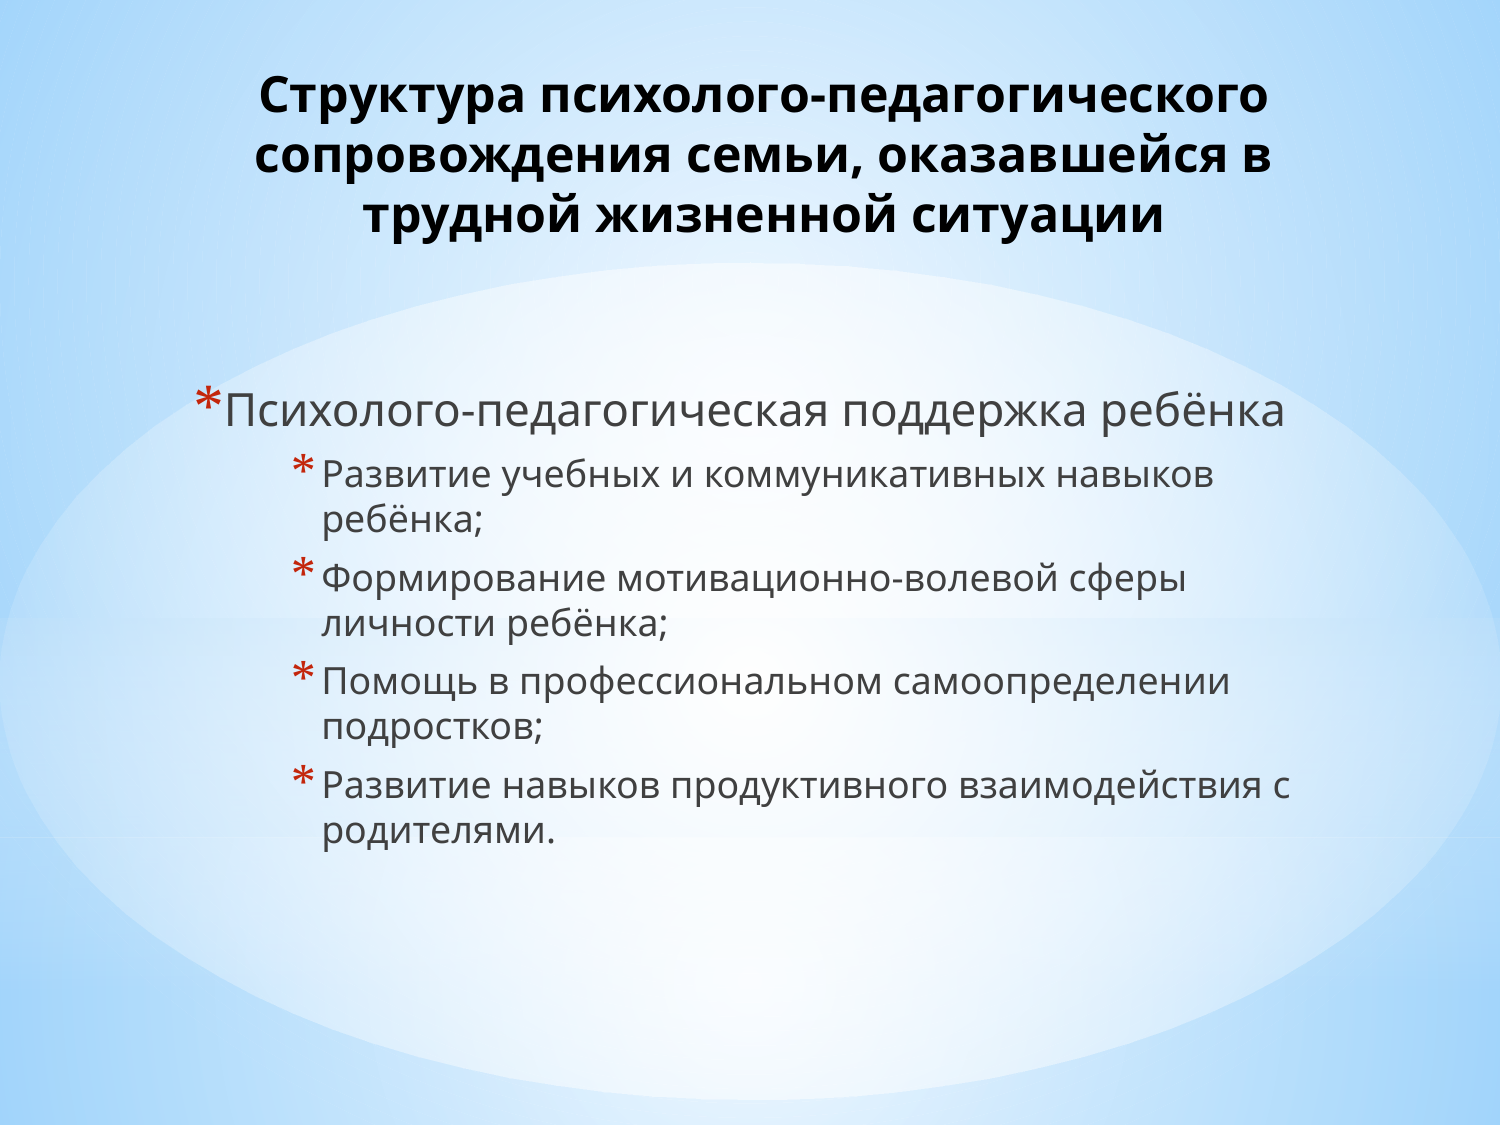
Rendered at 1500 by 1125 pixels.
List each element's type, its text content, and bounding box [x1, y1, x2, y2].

list Психолого-педагогическая поддержка ребёнка Развитие учебных и коммуникативных навыков ребёнка; Формирование мотивационно-волевой сферы личности ребёнка; Помощь в профессиональном самоопределении подростков; Развитие навыков продуктивного взаимодействия с родителями. [171, 373, 1341, 1000]
title Структура психолого-педагогического сопровождения семьи, оказавшейся в трудной жизненной ситуации [230, 54, 1299, 243]
